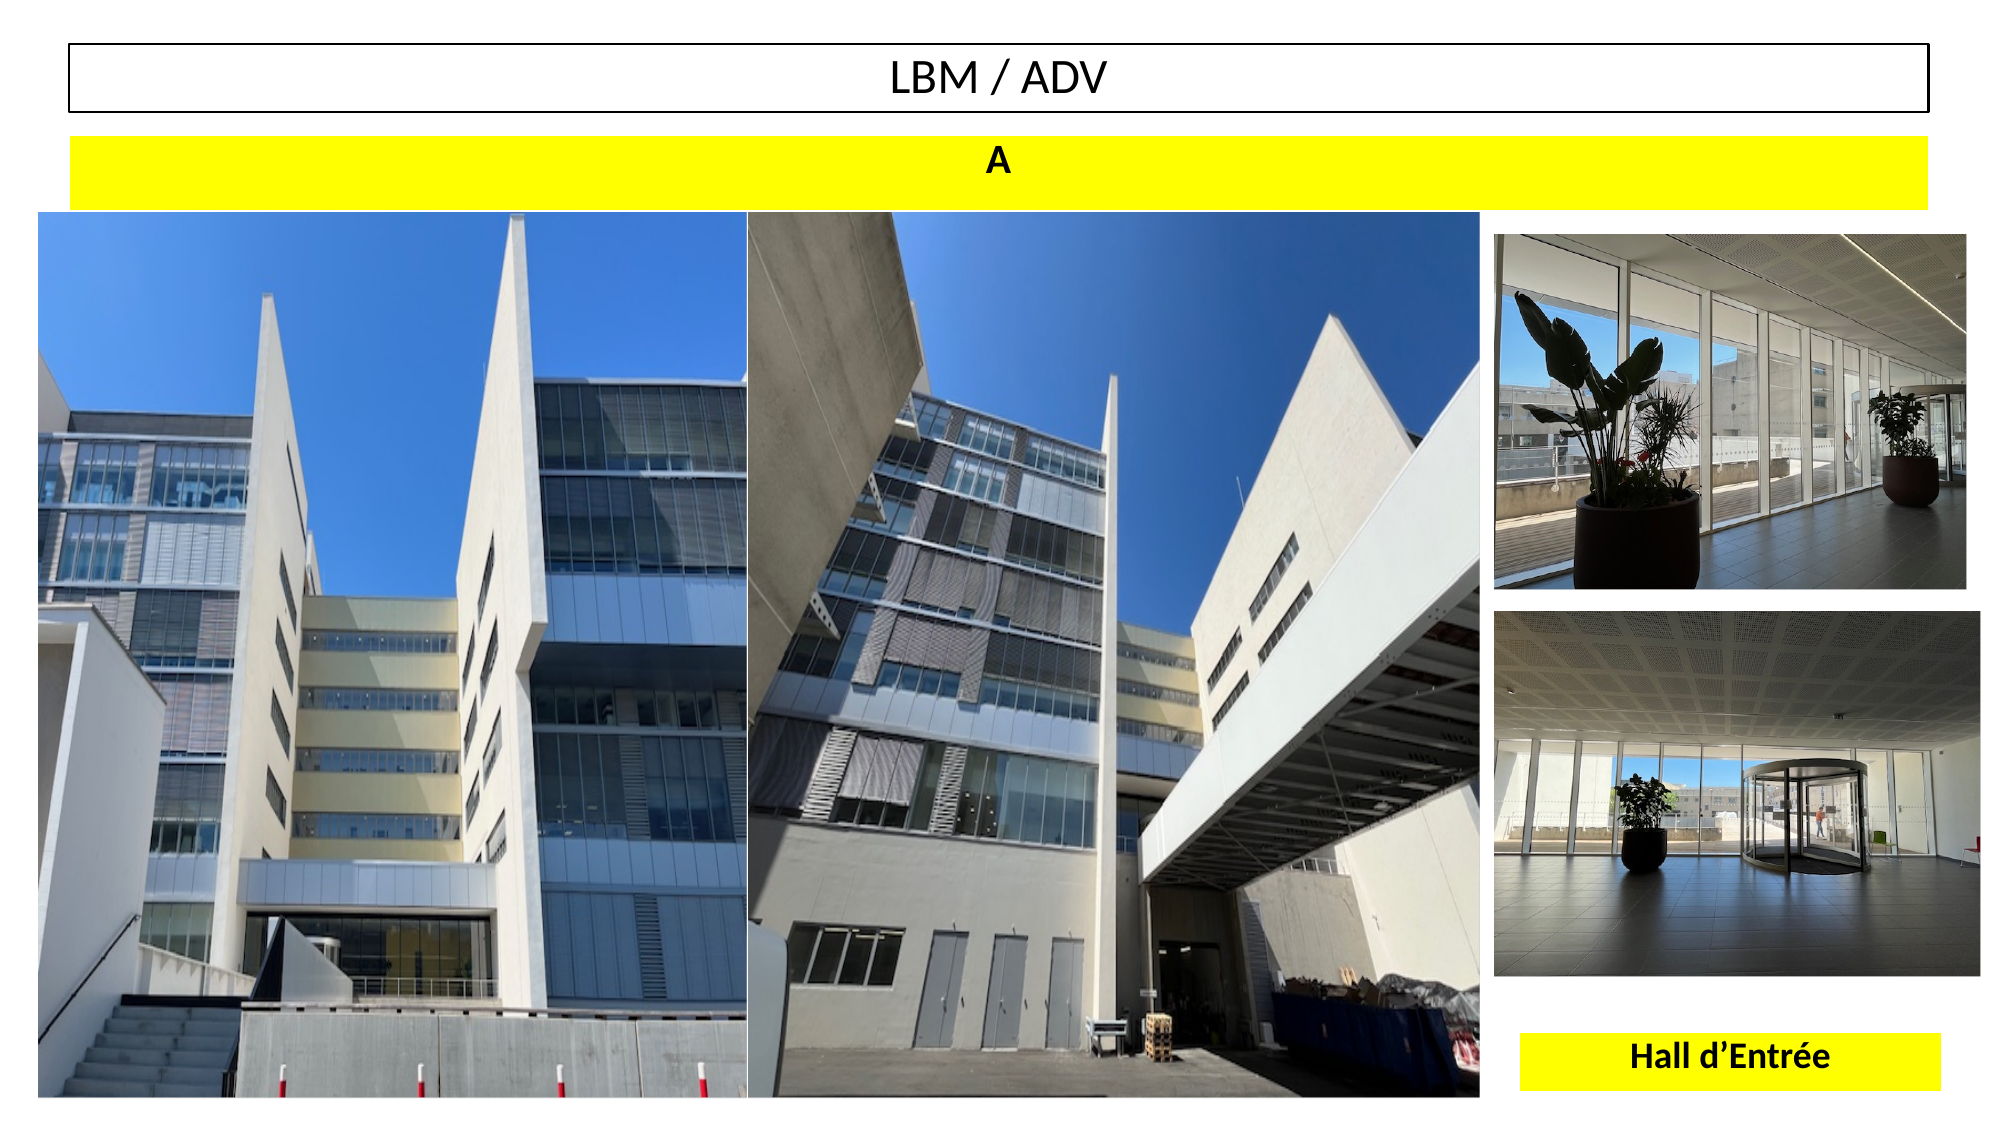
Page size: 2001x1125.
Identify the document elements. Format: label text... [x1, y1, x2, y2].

table_header A [70, 136, 1928, 210]
picture [1494, 611, 1981, 977]
picture [38, 212, 1481, 1100]
picture [1494, 234, 1967, 590]
subtitle LBM / ADV [68, 43, 1929, 113]
table_header Hall d’Entrée [1520, 1033, 1941, 1091]
